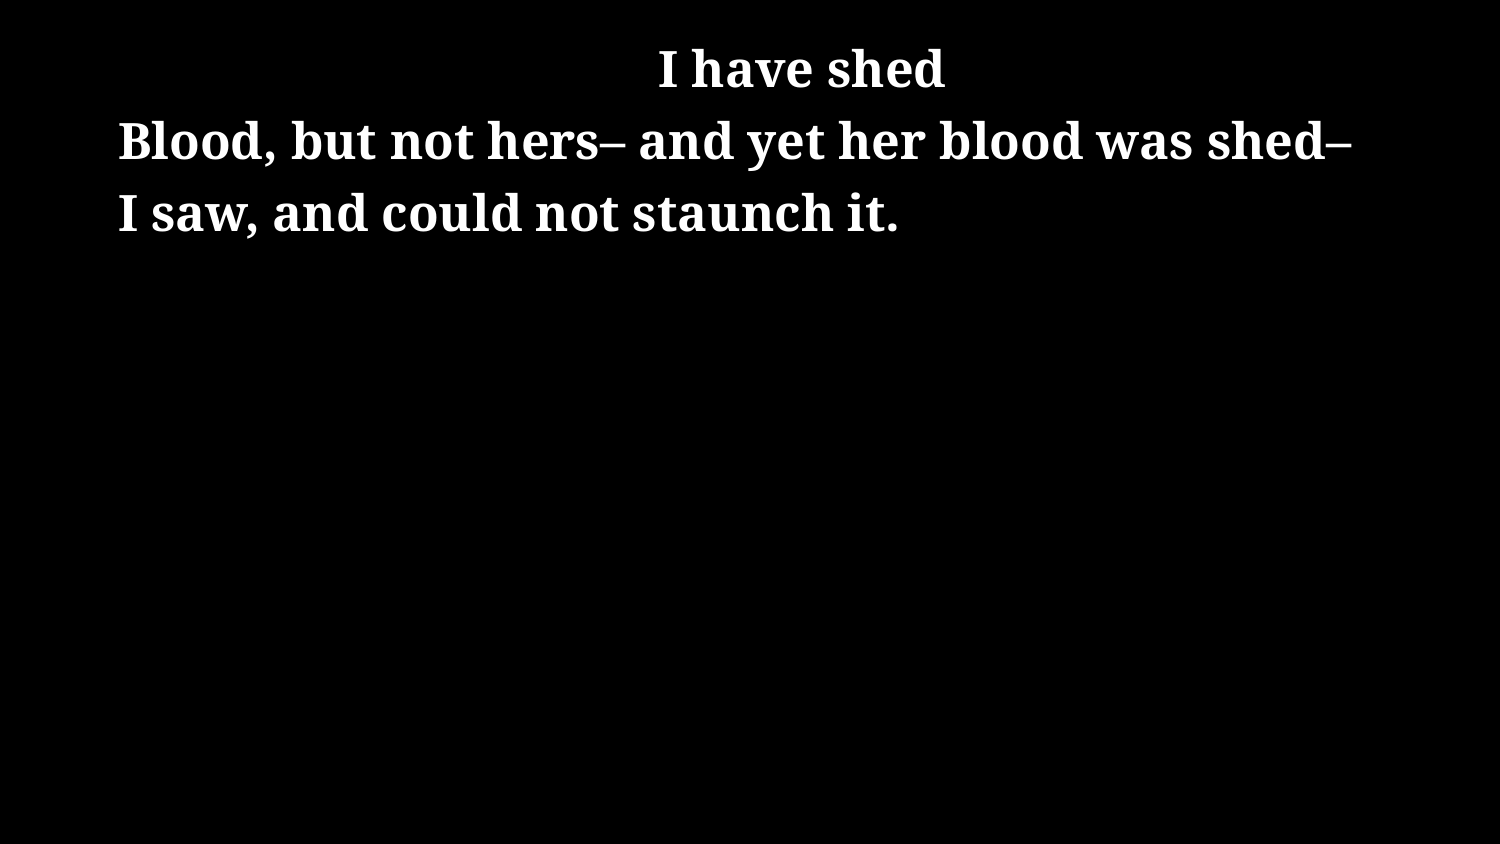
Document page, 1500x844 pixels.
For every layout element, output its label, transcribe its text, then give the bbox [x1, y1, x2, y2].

title I have shed Blood, but not hers– and yet her blood was shed– I saw, and could not staunch it. [103, 17, 1397, 299]
